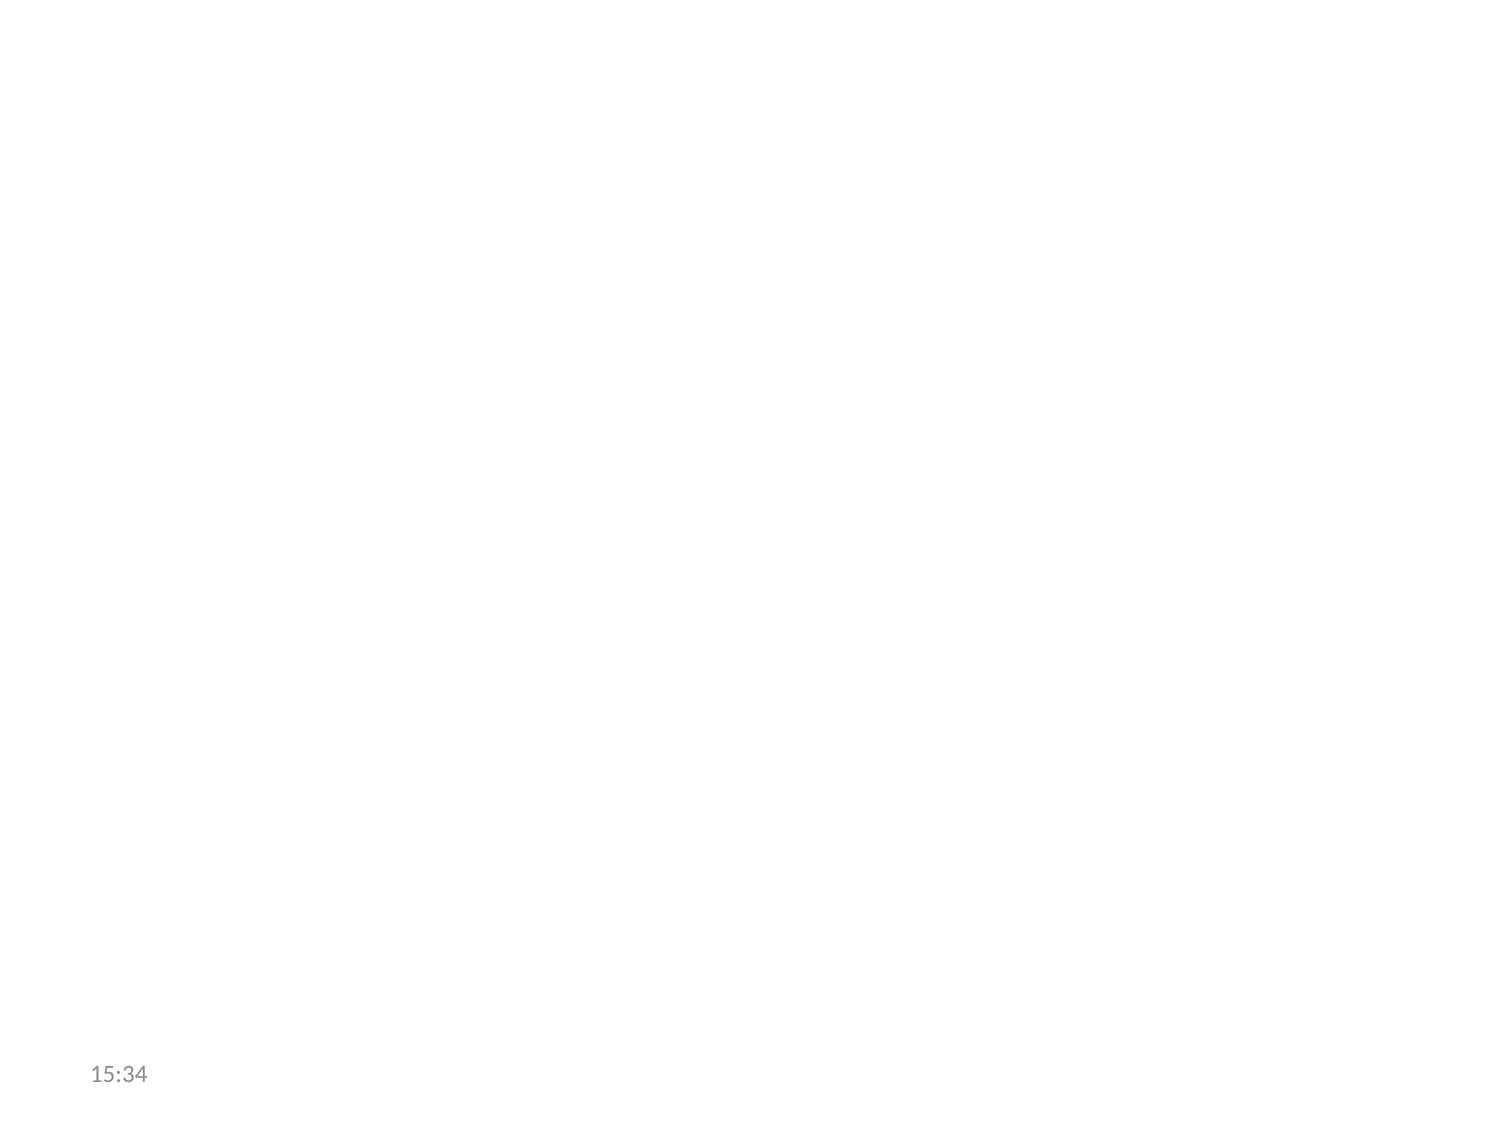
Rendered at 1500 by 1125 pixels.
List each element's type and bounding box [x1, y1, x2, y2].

slide_number [75, 1042, 425, 1103]
